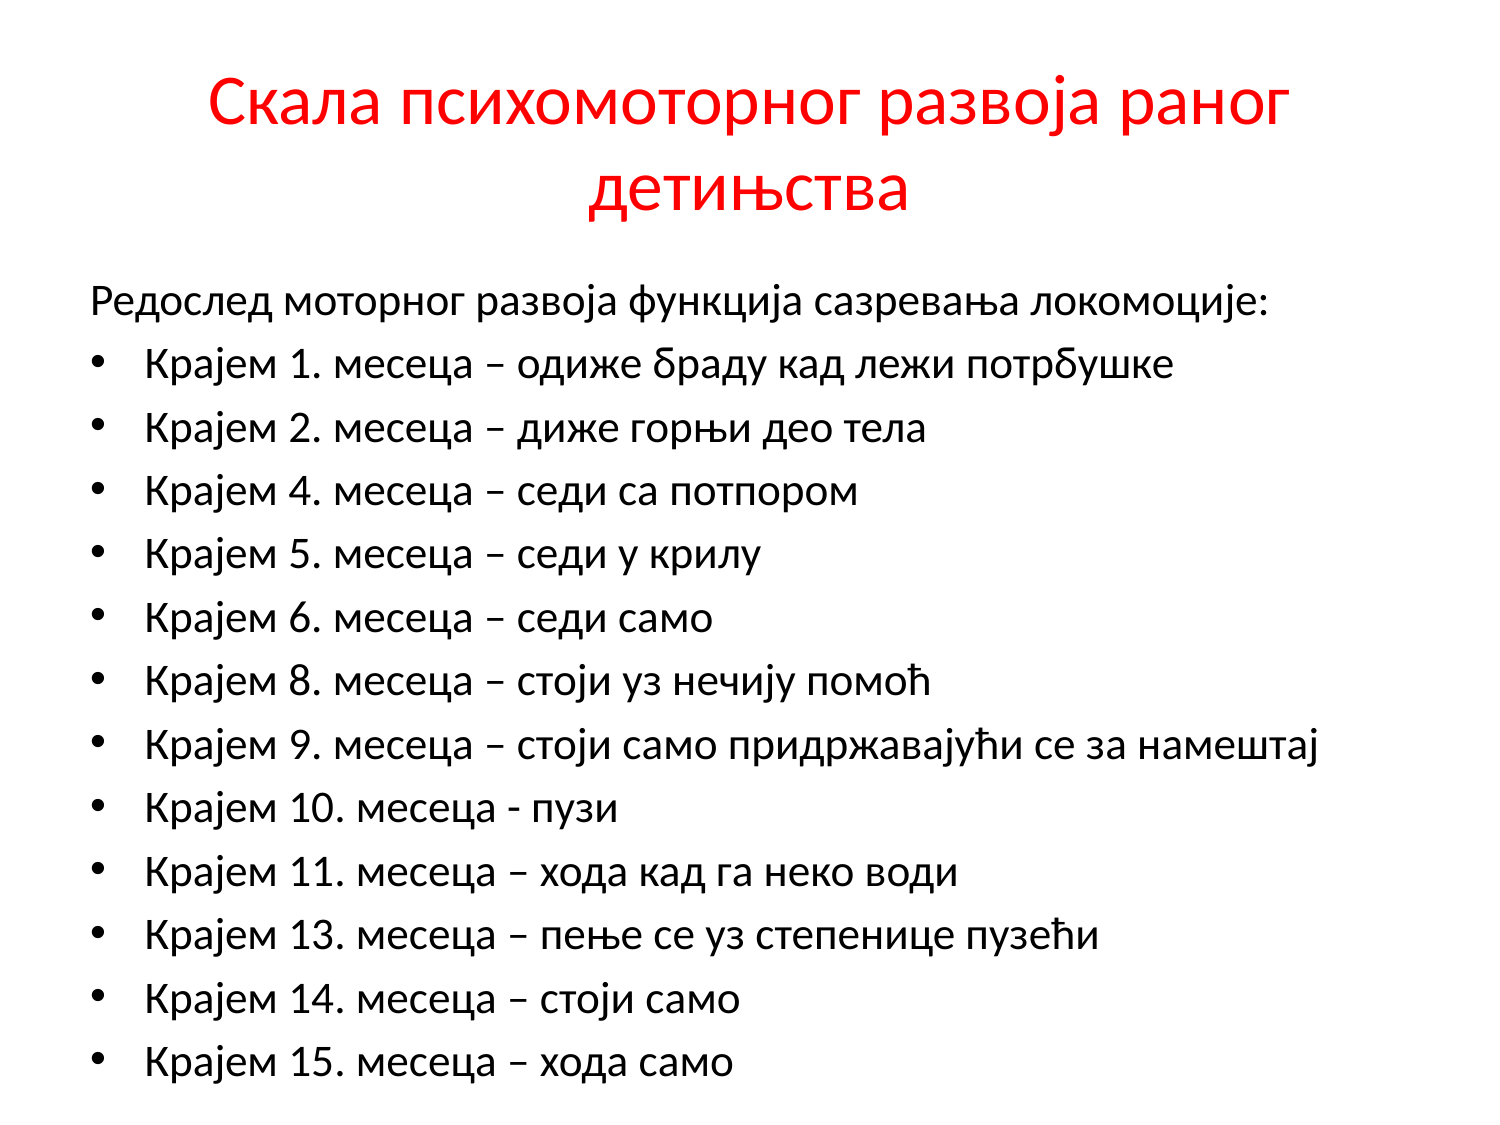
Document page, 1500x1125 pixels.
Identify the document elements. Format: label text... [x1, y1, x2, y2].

title Скала психомоторног развоја раног детињства [75, 45, 1425, 233]
list Редослед моторног развоја функција сазревања локомоције: Крајем 1. месеца – одиже браду кад лежи потрбушке Крајем 2. месеца – диже горњи део тела Крајем 4. месеца – седи са потпором Крајем 5. месеца – седи у крилу Крајем 6. месеца – седи само Крајем 8. месеца – стоји уз нечију помоћ Крајем 9. месеца – стоји само придржавајући се за намештај Крајем 10. месеца - пузи Крајем 11. месеца – хода кад га неко води Крајем 13. месеца – пење се уз степенице пузећи Крајем 14. месеца – стоји само Крајем 15. месеца – хода само [75, 262, 1459, 1094]
